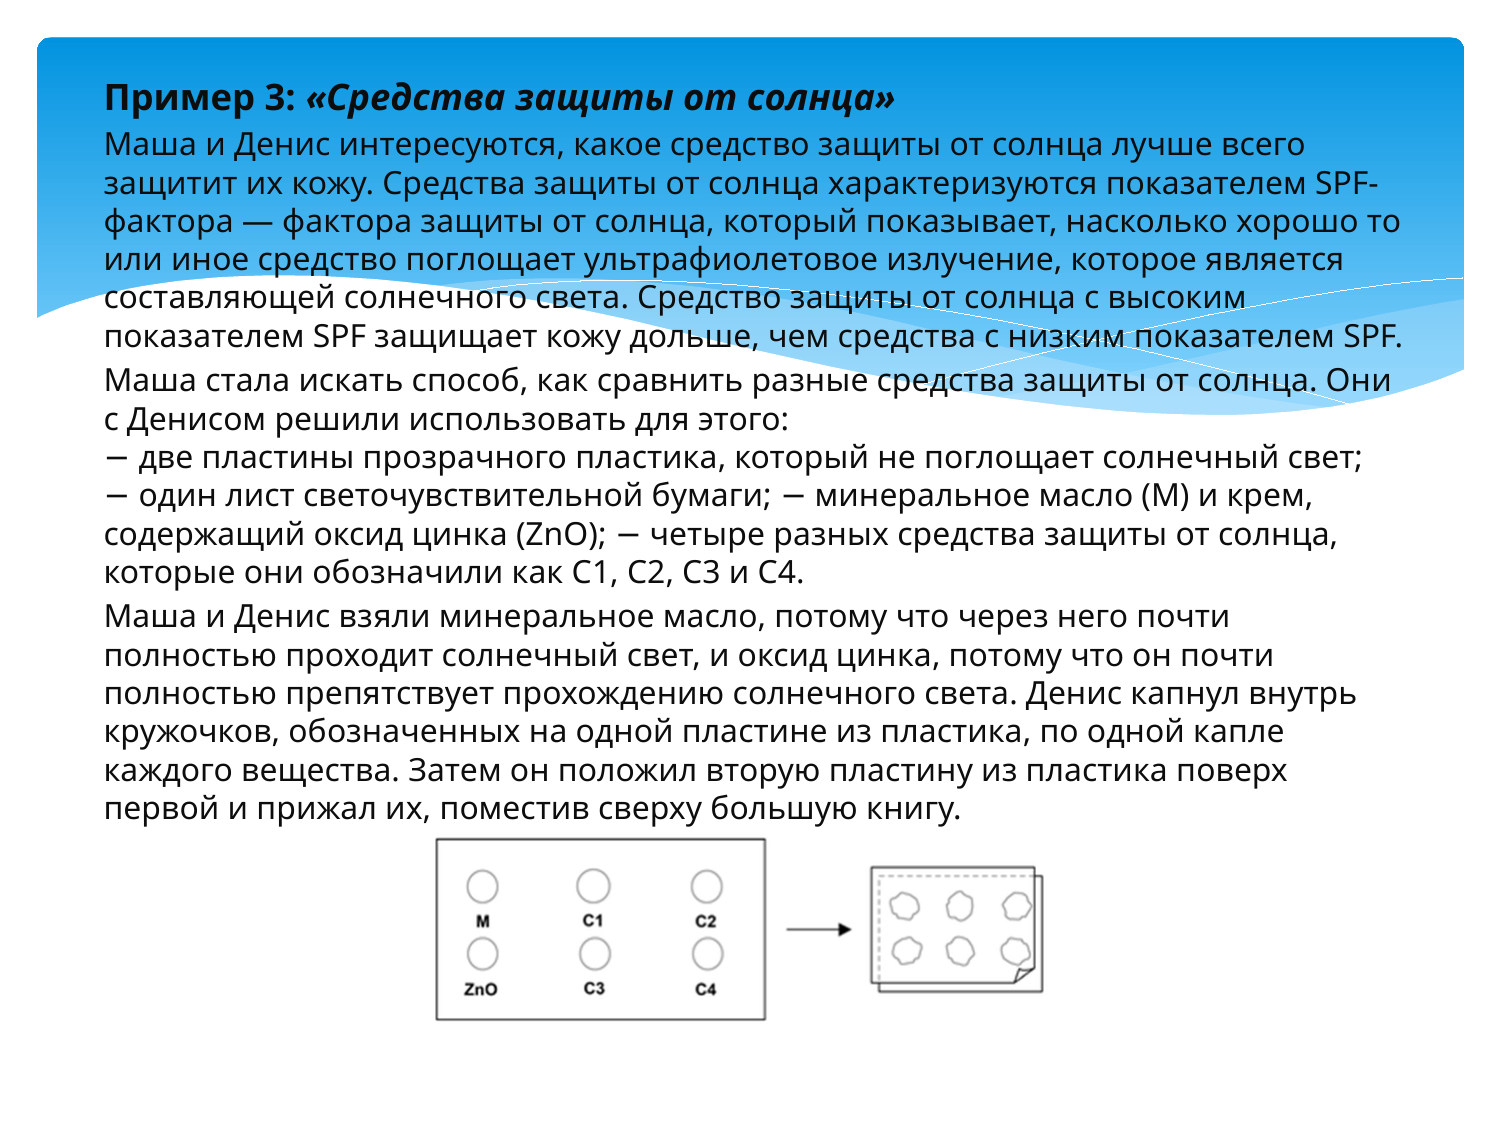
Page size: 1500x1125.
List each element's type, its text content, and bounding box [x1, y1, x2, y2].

list Пример 3: «Средства защиты от солнца» Маша и Денис интересуются, какое средство защиты от солнца лучше всего защитит их кожу. Средства защиты от солнца характеризуются показателем SPF-фактора — фактора защиты от солнца, который показывает, насколько хорошо то или иное средство поглощает ультрафиолетовое излучение, которое является составляющей солнечного света. Средство защиты от солнца с высоким показателем SPF защищает кожу дольше, чем средства с низким показателем SPF. Маша стала искать способ, как сравнить разные средства защиты от солнца. Они с Денисом решили использовать для этого: − две пластины прозрачного пластика, который не поглощает солнечный свет; − один лист светочувствительной бумаги; − минеральное масло (M) и крем, содержащий оксид цинка (ZnO); − четыре разных средства защиты от солнца, которые они обозначили как С1, С2, С3 и С4. Маша и Денис взяли минеральное масло, потому что через него почти полностью проходит солнечный свет, и оксид цинка, потому что он почти полностью препятствует прохождению солнечного света. Денис капнул внутрь кружочков, обозначенных на одной пластине из пластика, по одной капле каждого вещества. Затем он положил вторую пластину из пластика поверх первой и прижал их, поместив сверху большую книгу. [88, 66, 1424, 846]
picture [430, 833, 1048, 1025]
